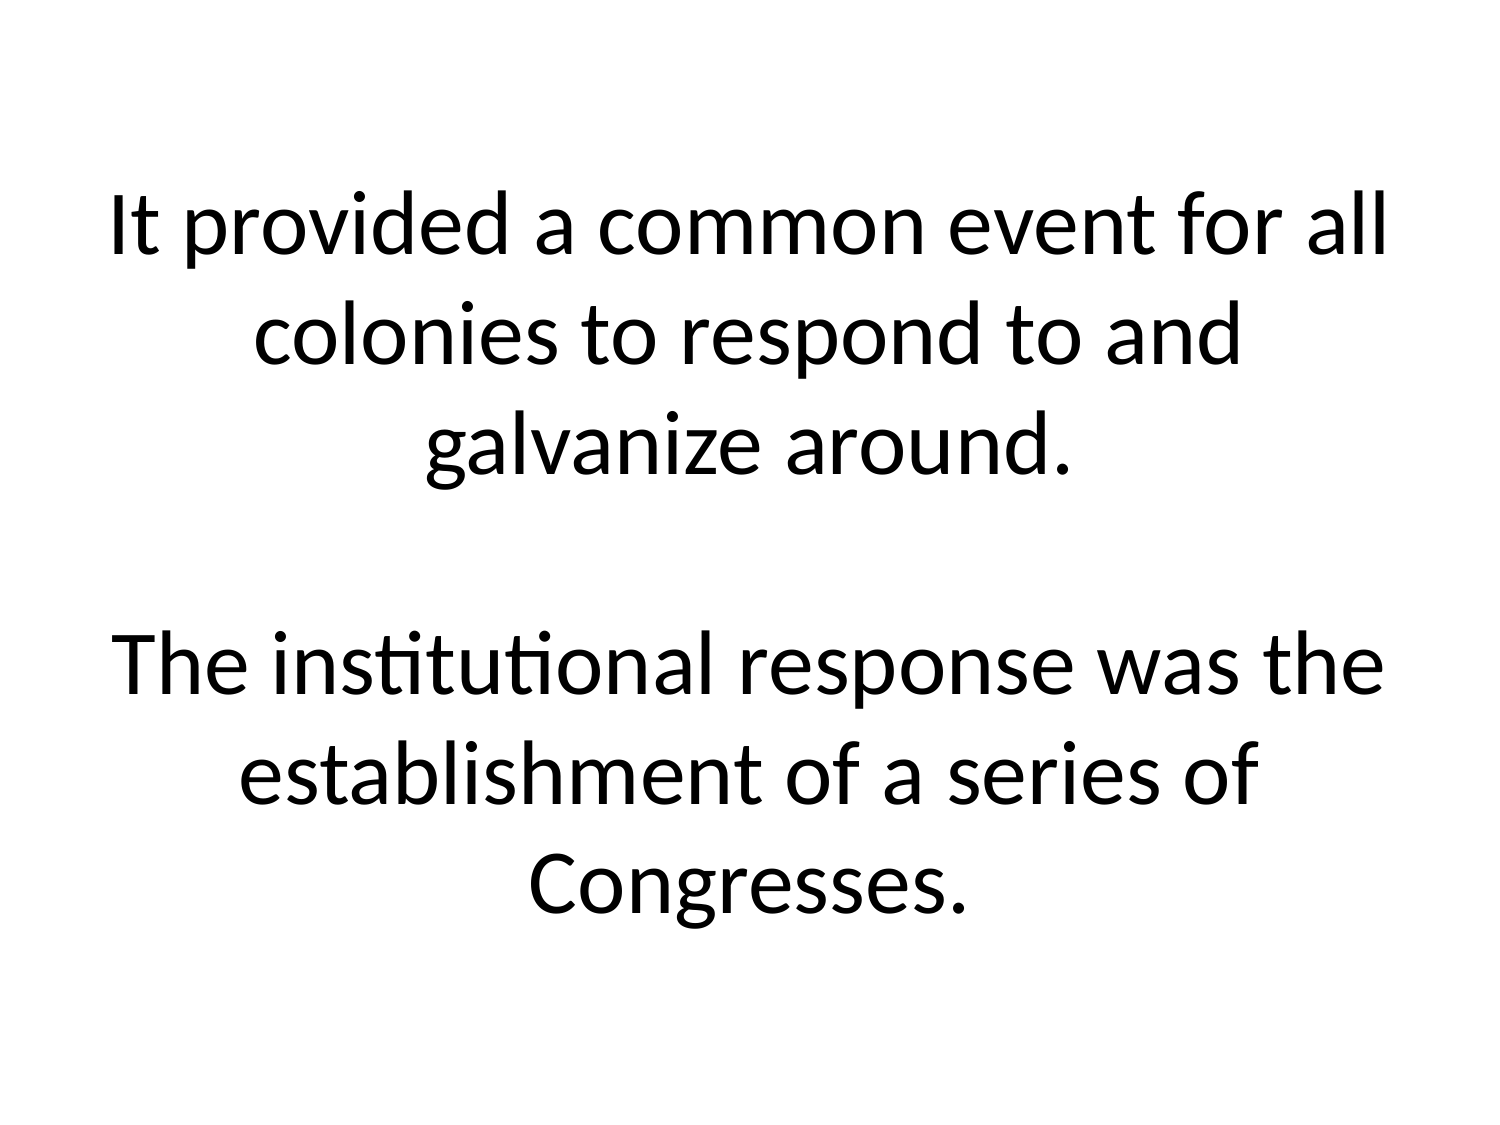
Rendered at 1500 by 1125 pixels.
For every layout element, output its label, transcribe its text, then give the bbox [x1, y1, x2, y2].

title It provided a common event for all colonies to respond to and galvanize around. The institutional response was the establishment of a series of Congresses. [74, 44, 1426, 1051]
